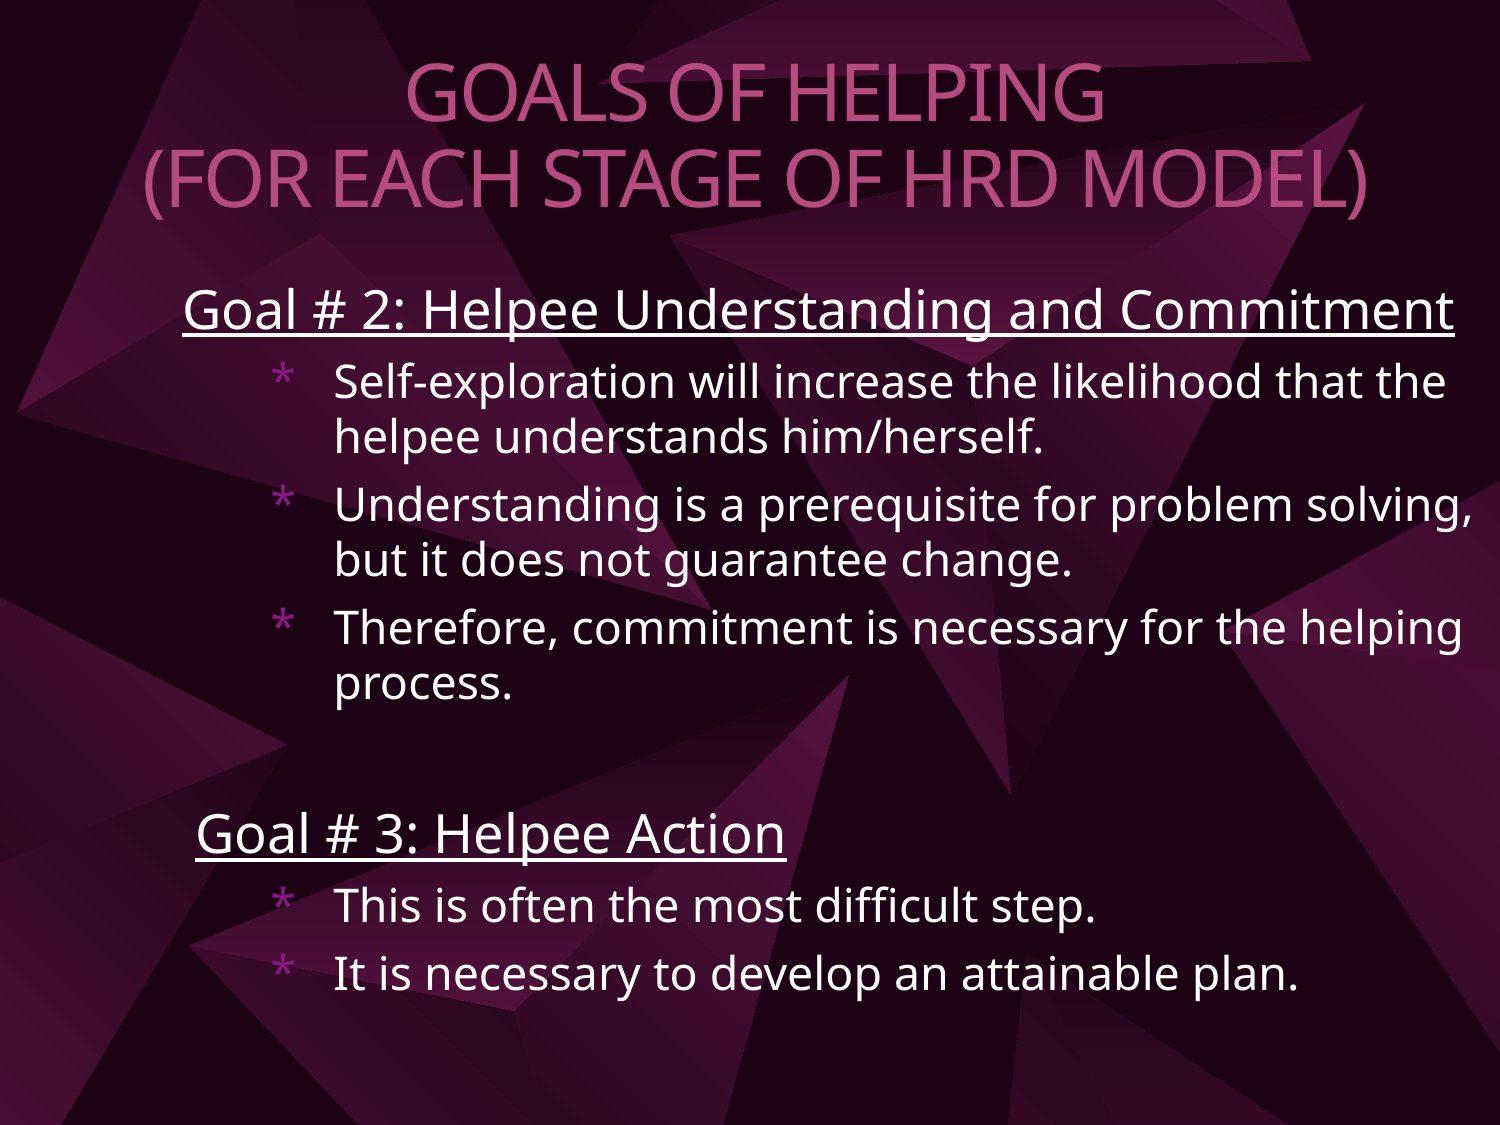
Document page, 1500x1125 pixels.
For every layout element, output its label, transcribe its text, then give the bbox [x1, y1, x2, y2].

list Goal # 2: Helpee Understanding and Commitment Self-exploration will increase the likelihood that the helpee understands him/herself. Understanding is a prerequisite for problem solving, but it does not guarantee change. Therefore, commitment is necessary for the helping process. Goal # 3: Helpee Action This is often the most difficult step. It is necessary to develop an attainable plan. [182, 275, 1500, 1013]
text_box Goals of Helping (for each stage of HRD Model) [74, 45, 1438, 233]
